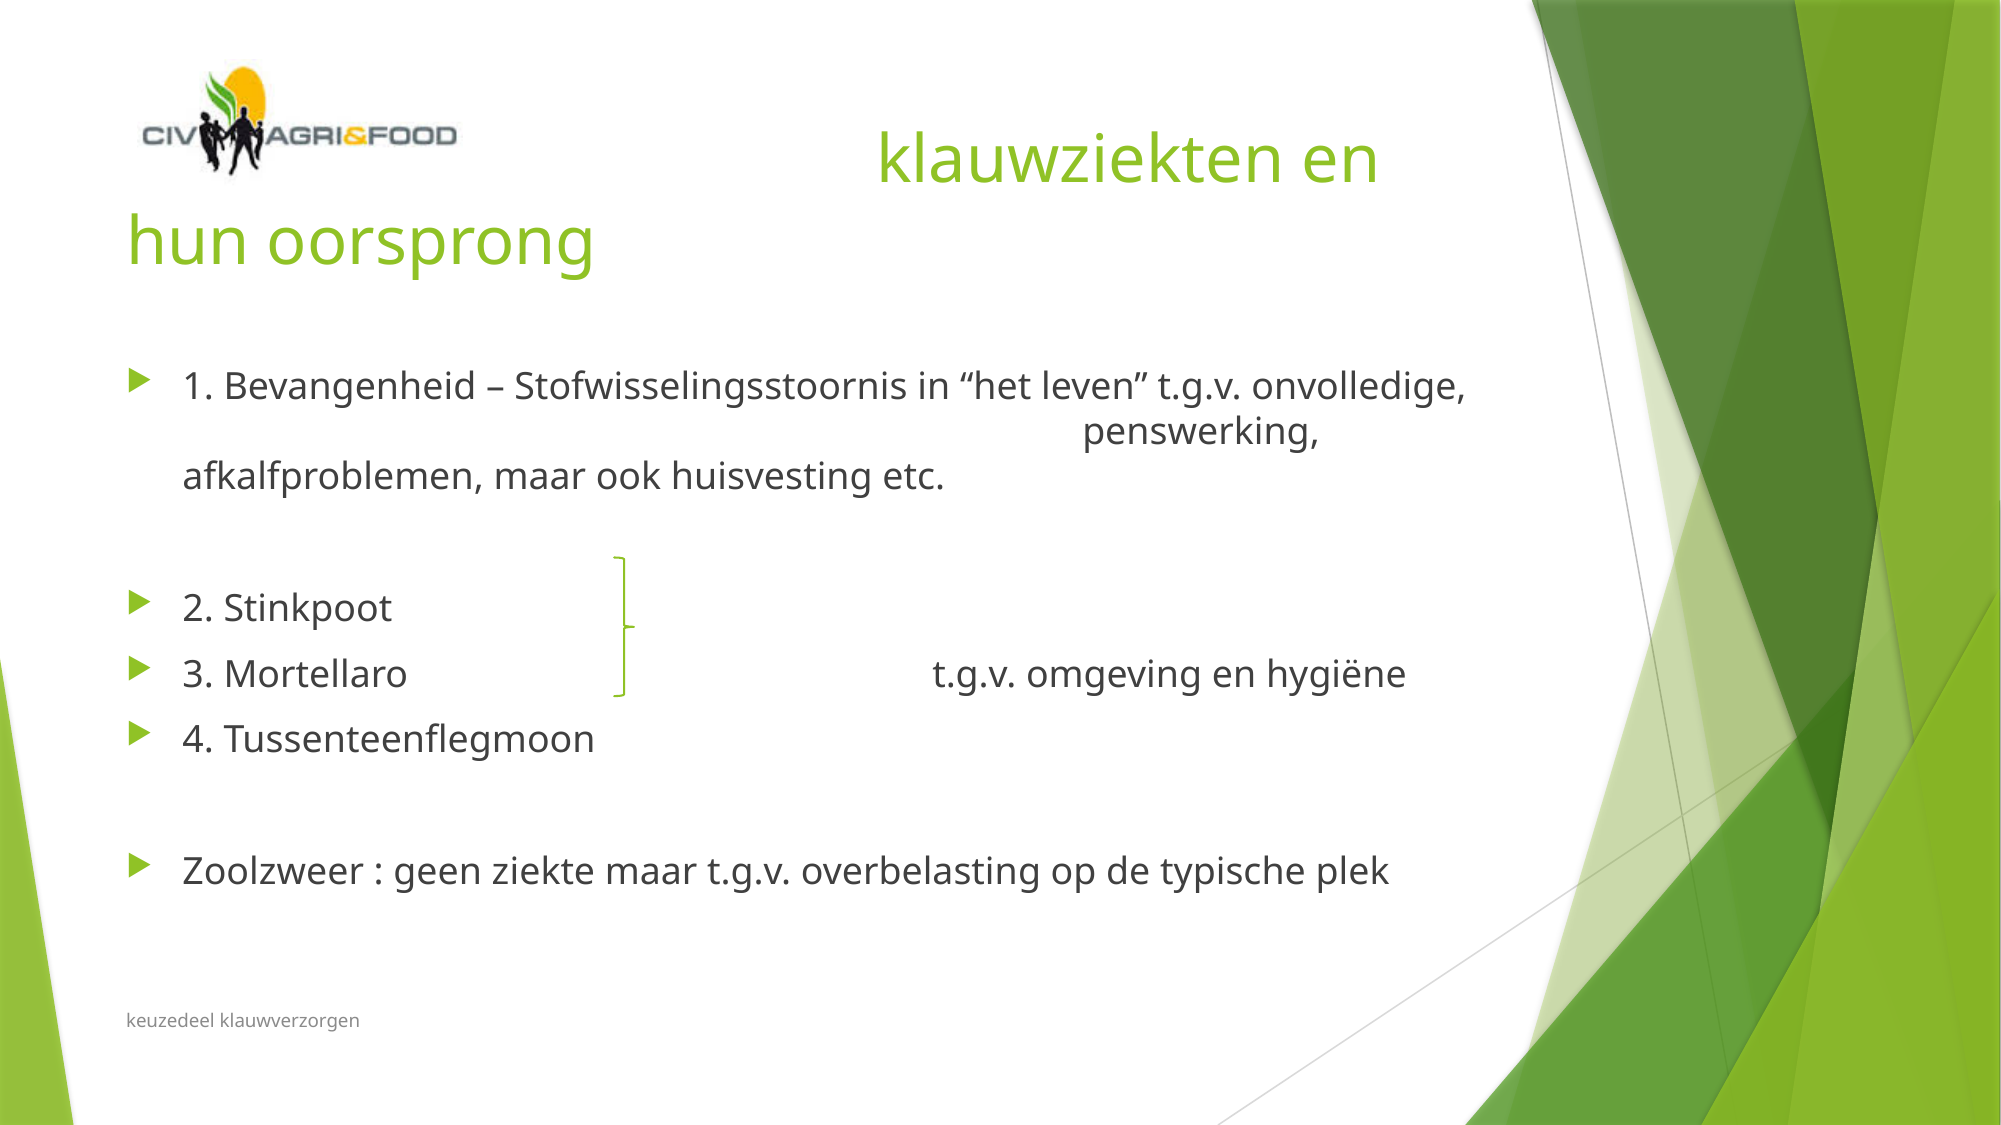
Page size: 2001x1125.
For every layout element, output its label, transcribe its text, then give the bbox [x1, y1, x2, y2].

picture [137, 59, 463, 99]
text_box [613, 556, 635, 698]
title klauwziekten en hun oorsprong [111, 99, 1522, 317]
list 1. Bevangenheid – Stofwisselingsstoornis in “het leven” t.g.v. onvolledige, penswerking, afkalfproblemen, maar ook huisvesting etc. 2. Stinkpoot 3. Mortellaro t.g.v. omgeving en hygiëne 4. Tussenteenflegmoon Zoolzweer : geen ziekte maar t.g.v. overbelasting op de typische plek [111, 354, 1522, 992]
footer keuzedeel klauwverzorgen [111, 991, 1145, 1051]
